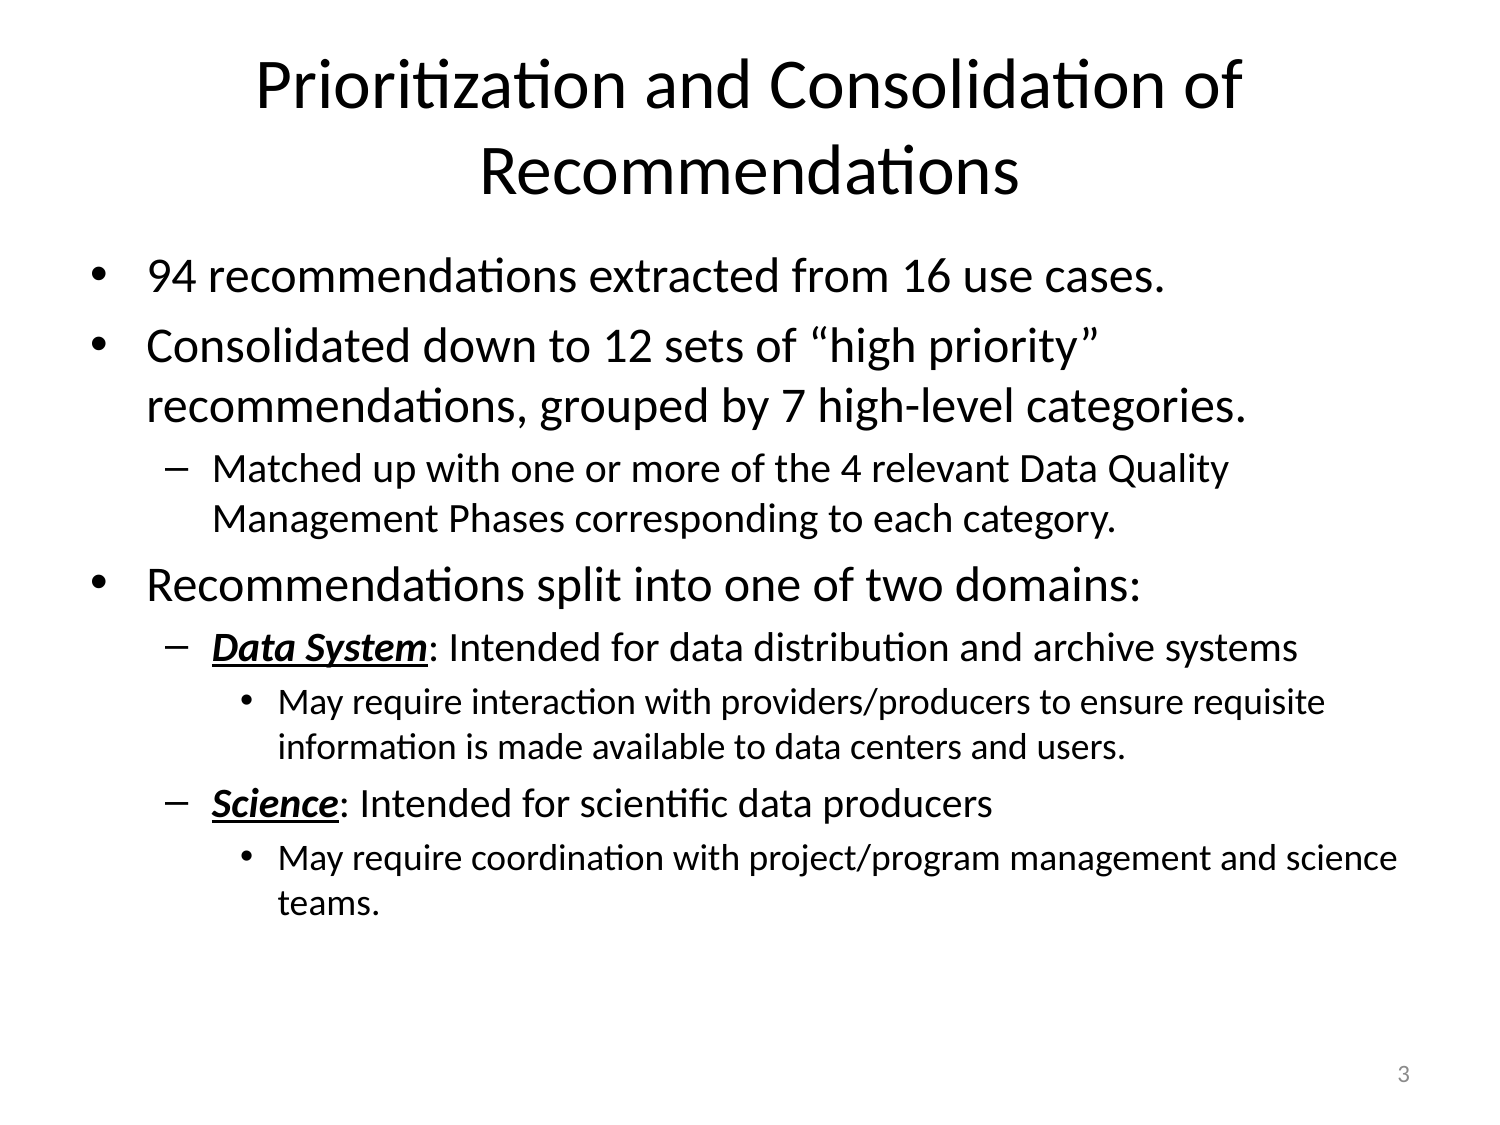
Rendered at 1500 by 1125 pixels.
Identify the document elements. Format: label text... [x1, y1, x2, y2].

slide_number 3 [1074, 1042, 1425, 1103]
title Prioritization and Consolidation of Recommendations [75, 29, 1425, 217]
list 94 recommendations extracted from 16 use cases. Consolidated down to 12 sets of “high priority” recommendations, grouped by 7 high-level categories. Matched up with one or more of the 4 relevant Data Quality Management Phases corresponding to each category. Recommendations split into one of two domains: Data System: Intended for data distribution and archive systems May require interaction with providers/producers to ensure requisite information is made available to data centers and users. Science: Intended for scientific data producers May require coordination with project/program management and science teams. [75, 235, 1425, 1047]
